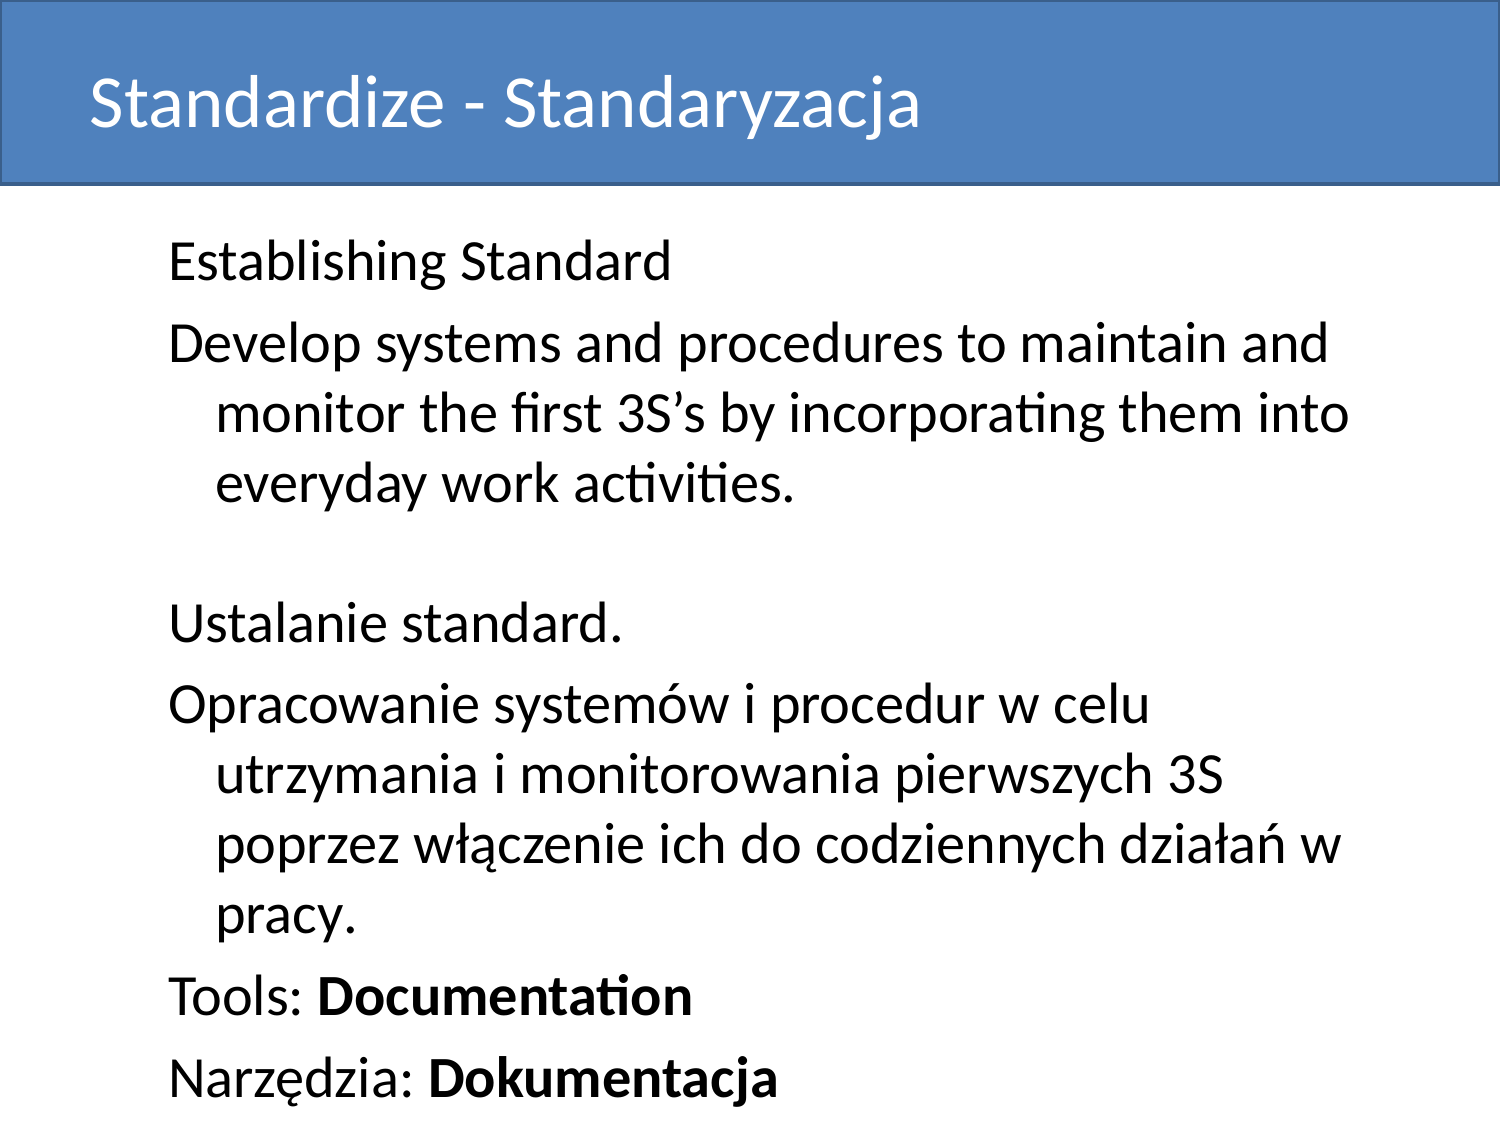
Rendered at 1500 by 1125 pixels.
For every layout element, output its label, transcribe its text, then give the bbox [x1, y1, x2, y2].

text_box [0, 0, 1500, 186]
title Standardize - Standaryzacja [75, 45, 1425, 233]
list Establishing Standard Develop systems and procedures to maintain and monitor the first 3S’s by incorporating them into everyday work activities. Ustalanie standard. Opracowanie systemów i procedur w celu utrzymania i monitorowania pierwszych 3S poprzez włączenie ich do codziennych działań w pracy. Tools: Documentation Narzędzia: Dokumentacja [78, 214, 1429, 1125]
